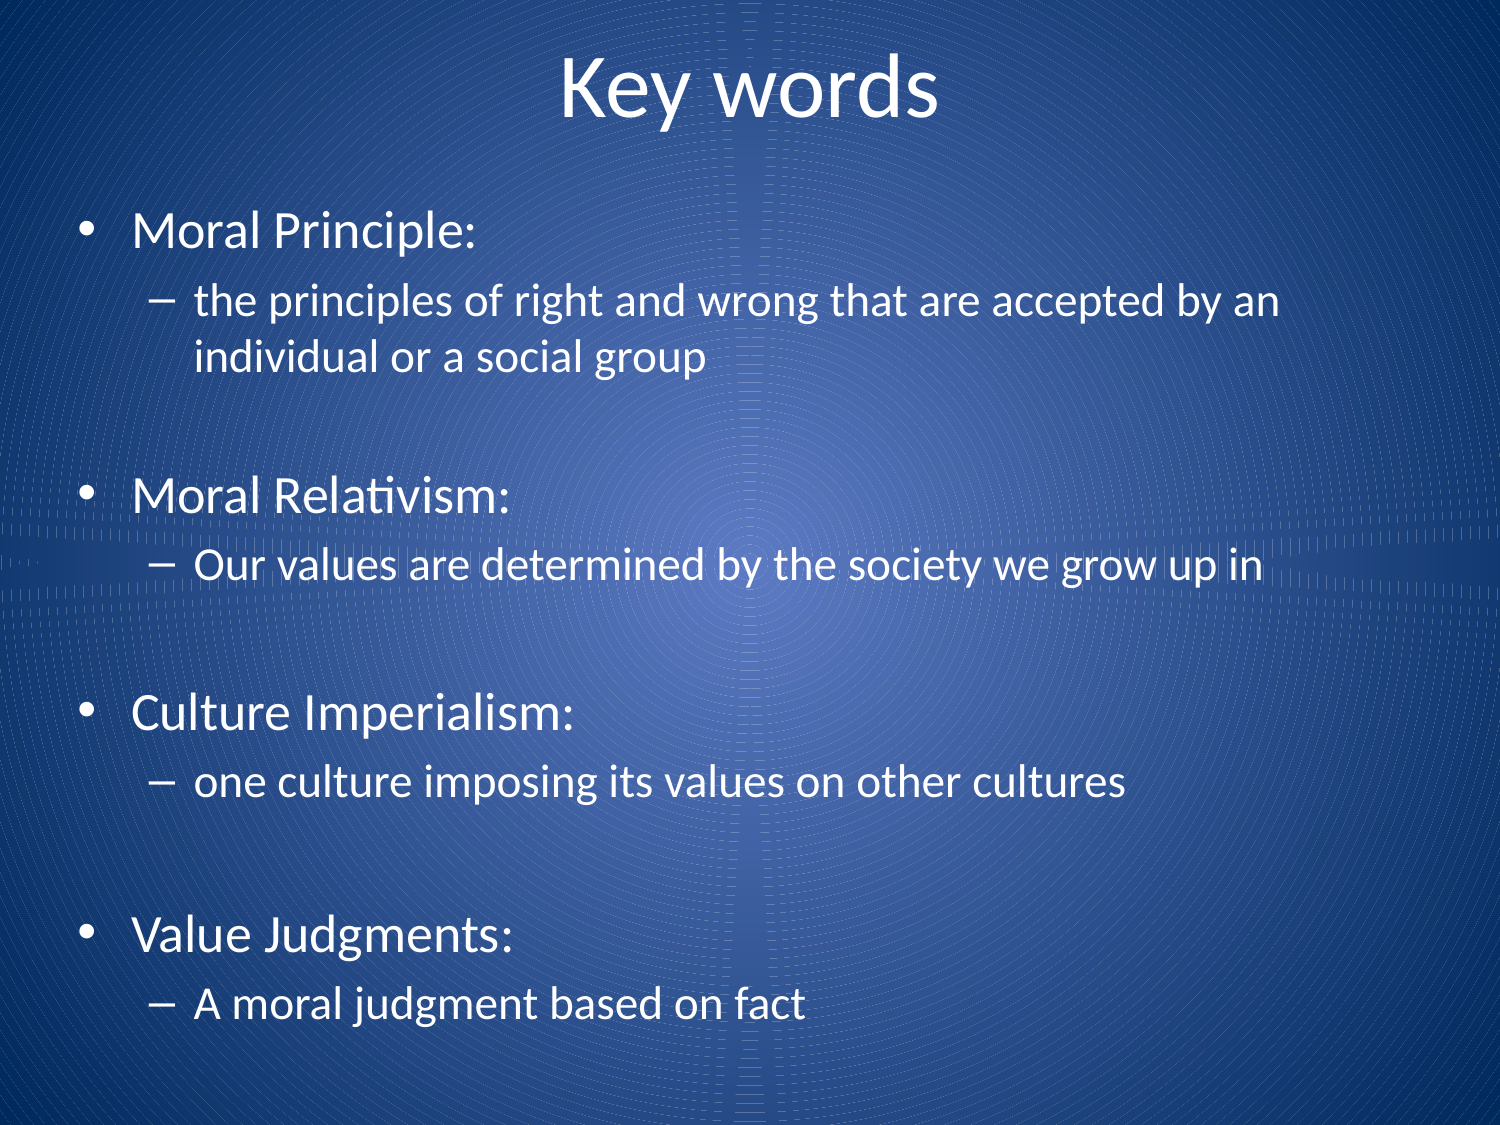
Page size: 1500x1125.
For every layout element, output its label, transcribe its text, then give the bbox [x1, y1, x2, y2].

list Moral Principle: the principles of right and wrong that are accepted by an individual or a social group Moral Relativism: Our values are determined by the society we grow up in Culture Imperialism: one culture imposing its values on other cultures Value Judgments: A moral judgment based on fact [62, 187, 1413, 1038]
title Key words [75, 12, 1425, 150]
